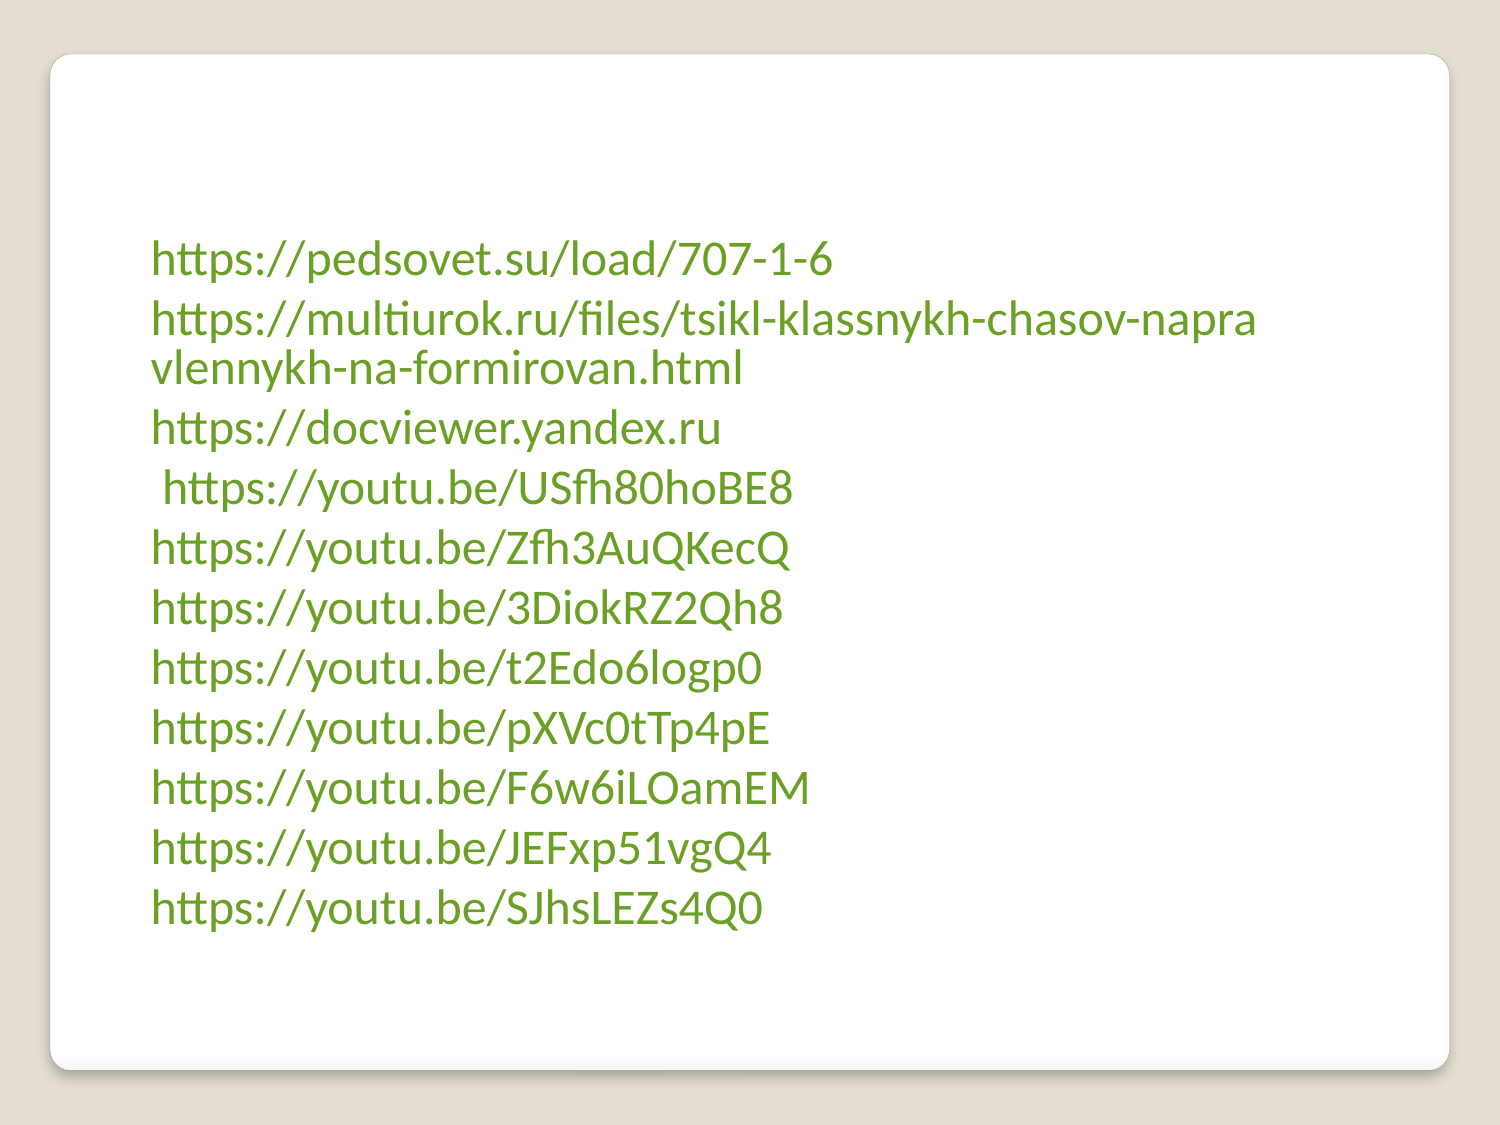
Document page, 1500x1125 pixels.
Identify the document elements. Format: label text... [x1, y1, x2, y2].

text_box https://pedsovet.su/load/707-1-6 https://multiurok.ru/files/tsikl-klassnykh-chasov-napravlennykh-na-formirovan.html https://docviewer.yandex.ru https://youtu.be/USfh80hoBE8 https://youtu.be/Zfh3AuQKecQ https://youtu.be/3DiokRZ2Qh8 https://youtu.be/t2Edo6logp0 https://youtu.be/pXVc0tTp4pE https://youtu.be/F6w6iLOamEM https://youtu.be/JEFxp51vgQ4 https://youtu.be/SJhsLEZs4Q0 [135, 217, 1294, 893]
